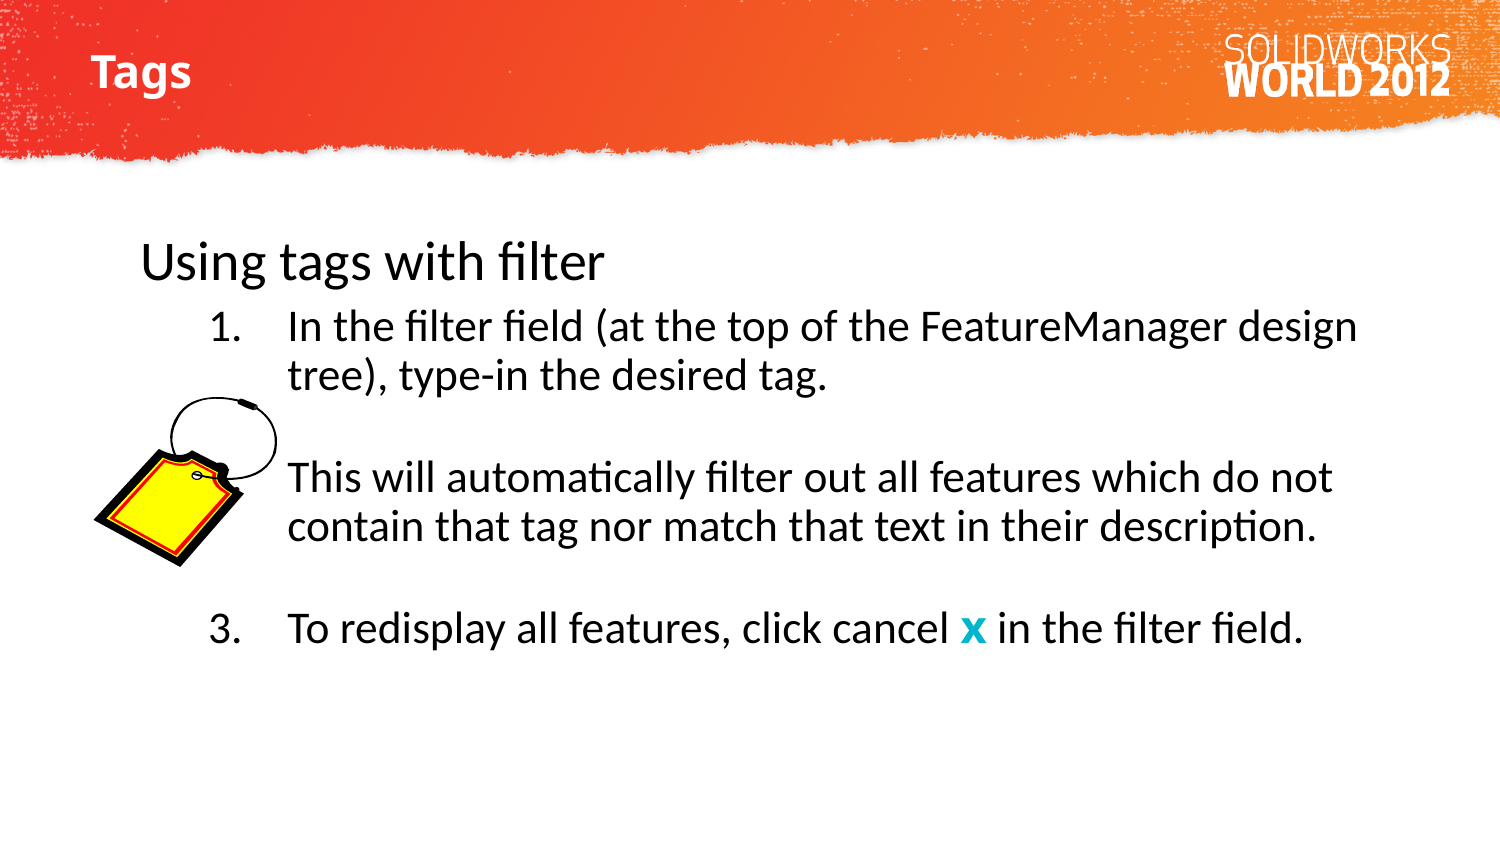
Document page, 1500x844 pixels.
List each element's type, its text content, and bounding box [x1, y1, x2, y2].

picture [0, 0, 1500, 844]
title Tags [75, 18, 1163, 122]
list Using tags with filter In the filter field (at the top of the FeatureManager design tree), type-in the desired tag. This will automatically filter out all features which do not contain that tag nor match that text in their description. To redisplay all features, click cancel x in the filter field. [125, 225, 1375, 704]
